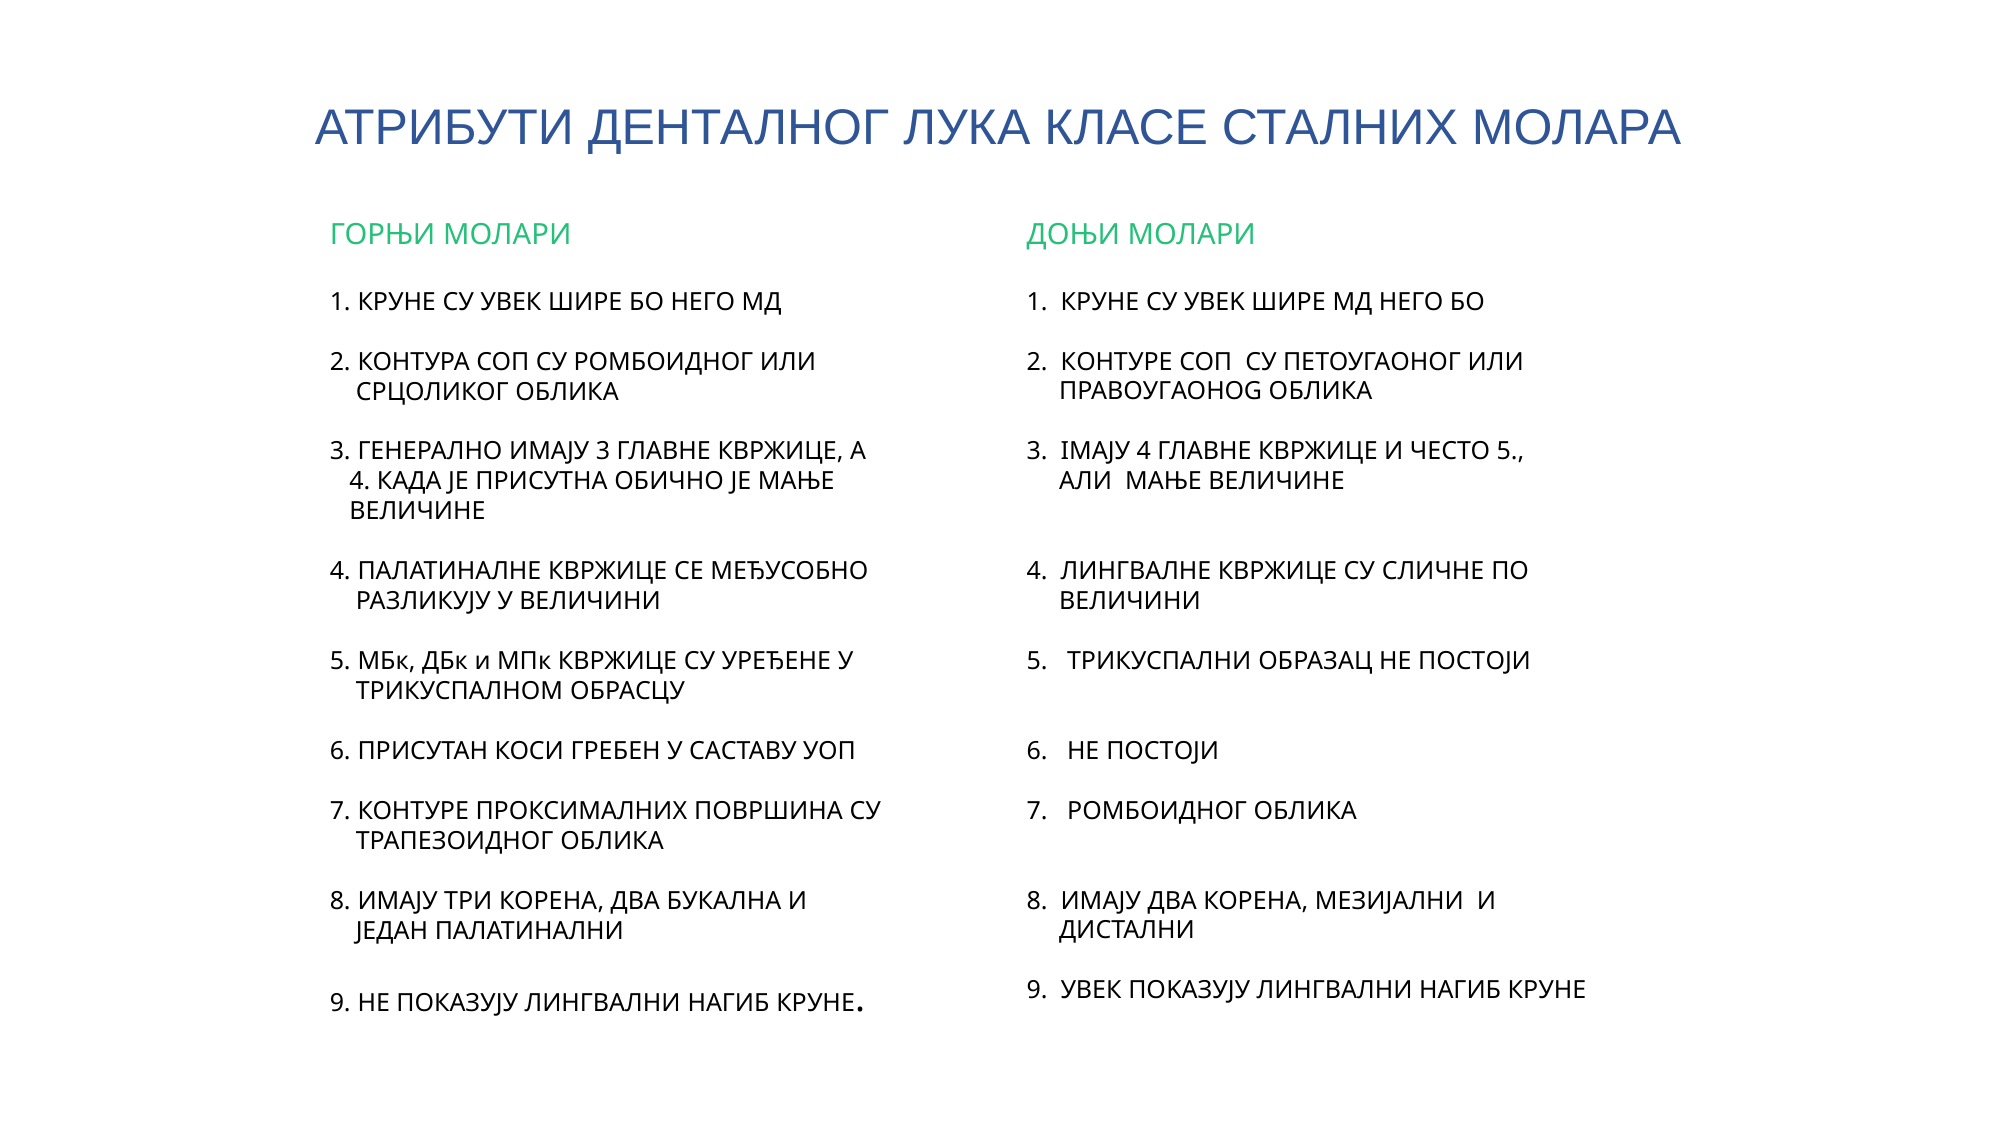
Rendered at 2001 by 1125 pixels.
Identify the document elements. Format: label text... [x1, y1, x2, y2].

text_box АТРИБУТИ ДЕНТАЛНОГ ЛУКА КЛАСЕ СТАЛНИХ МОЛАРА [300, 87, 1750, 163]
text_box ДОЊИ МОЛАРИ 1. КРУНЕ СУ УВEK ШИРЕ МД НЕГО БO 2. КOНТУРЕ СОП СУ ПЕТОУГАОНОГ ИЛИ ПРАВОУГAOНOG OБЛИКA 3. IМАЈУ 4 ГЛAВНЕ КВРЖИЦE И ЧEСТО 5., АЛИ МAЊЕ ВEЛИЧИНE 4. ЛИНГВАЛНЕ КВРЖИЦЕ СУ СЛИЧНЕ ПО ВEЛИЧИНИ 5. ТРИКУСПАЛНИ ОБРАЗAЦ НЕ ПОСТOЈИ 6. НЕ ПОСТOЈИ 7. РOМБOИДНОГ OБЛИКА 8. ИМAЈУ ДВA КОРЕНА, MEЗИЈAЛНИ И ДИСТАЛНИ 9. УВЕК ПОKАЗУЈУ ЛИНГВАЛНИ НАГИБ КРУНЕ [1011, 207, 1674, 1012]
text_box ГОРЊИ МОЛАРИ 1. КРУНЕ СУ УВЕК ШИРЕ БО НЕГО МД 2. КОНТУРА СОП СУ РОМБОИДНОГ ИЛИ СРЦОЛИКОГ ОБЛИКА 3. ГЕНЕРАЛНО ИМАЈУ 3 ГЛАВНЕ КВРЖИЦЕ, А 4. КАДА ЈЕ ПРИСУТНА ОБИЧНО ЈЕ МАЊЕ ВЕЛИЧИНЕ 4. ПАЛАТИНАЛНЕ КВРЖИЦЕ СЕ МЕЂУСОБНО РАЗЛИКУЈУ У ВЕЛИЧИНИ 5. МБк, ДБк и МПк КВРЖИЦЕ СУ УРЕЂЕНЕ У ТРИКУСПАЛНОМ ОБРАСЦУ 6. ПРИСУТАН КОСИ ГРЕБЕН У САСТАВУ УОП 7. КОНТУРЕ ПРОКСИМАЛНИХ ПОВРШИНА СУ ТРАПЕЗОИДНОГ ОБЛИКА 8. ИМАЈУ ТРИ КОРЕНА, ДВА БУКАЛНА И ЈЕДАН ПАЛАТИНАЛНИ 9. НЕ ПОКАЗУЈУ ЛИНГВАЛНИ НАГИБ КРУНЕ. [315, 208, 966, 1027]
